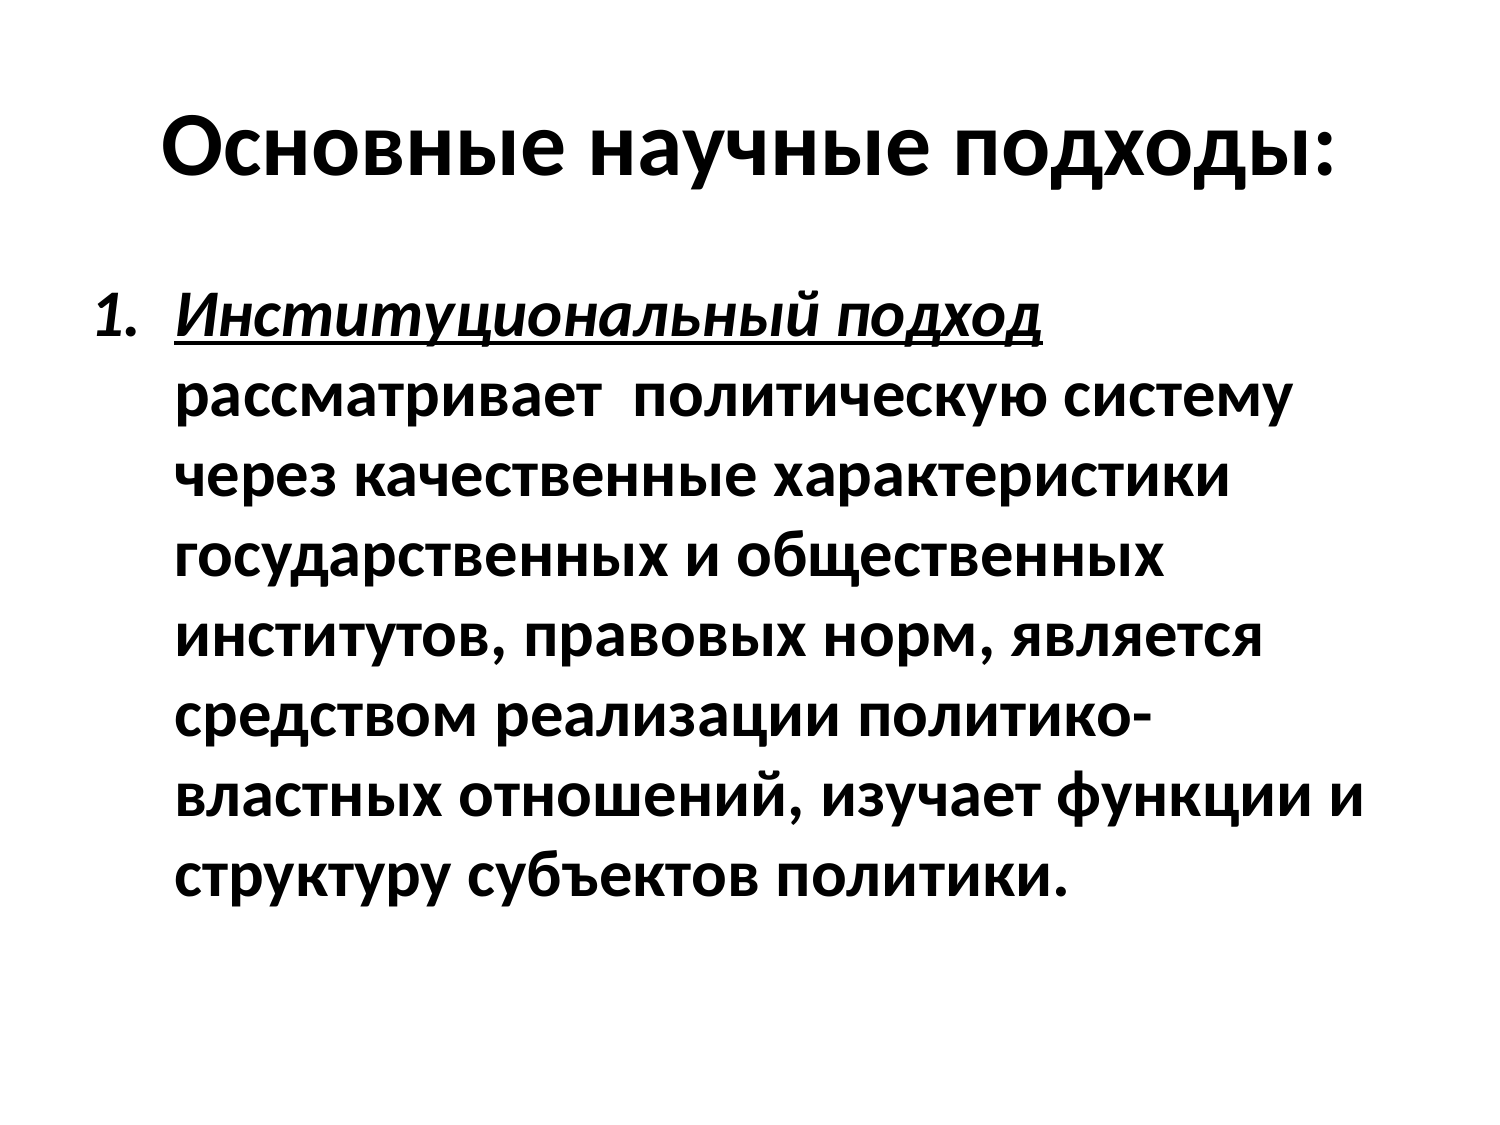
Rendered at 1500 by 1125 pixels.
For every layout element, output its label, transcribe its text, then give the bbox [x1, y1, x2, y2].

list Институциональный подход рассматривает политическую систему через качественные характеристики государственных и общественных институтов, правовых норм, является средством реализации политико-властных отношений, изучает функции и структуру субъектов политики. [75, 262, 1425, 1005]
title Основные научные подходы: [75, 45, 1425, 233]
